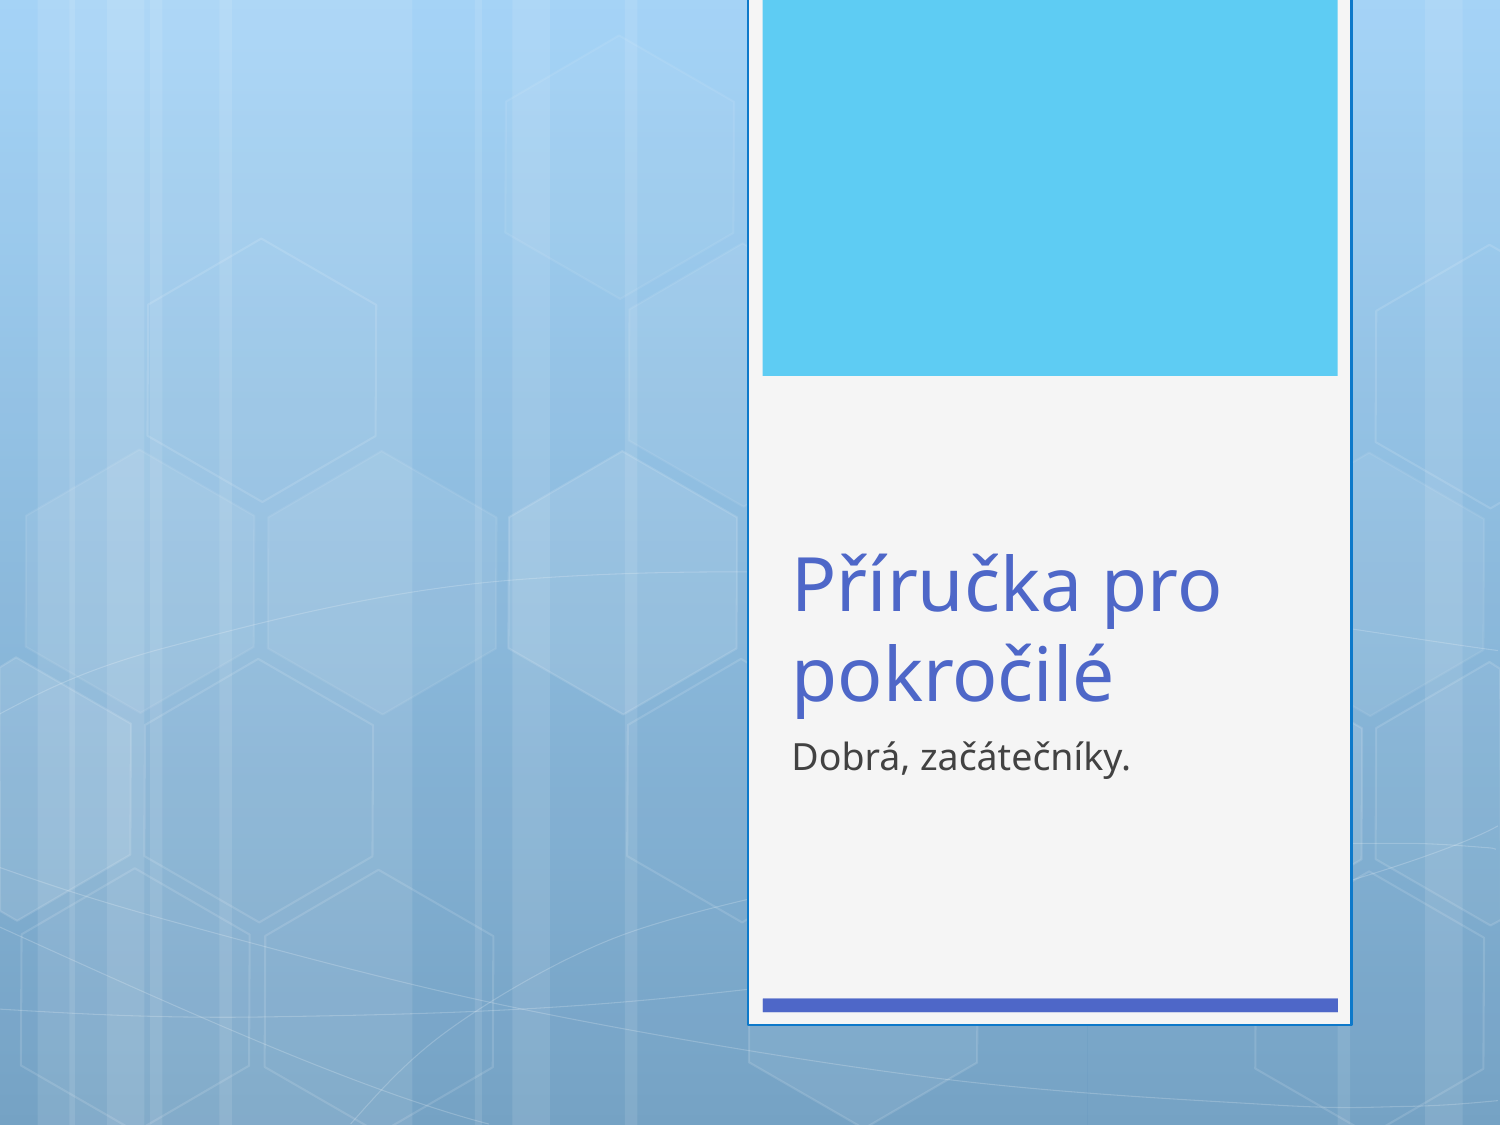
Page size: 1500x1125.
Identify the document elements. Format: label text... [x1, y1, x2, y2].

subtitle Dobrá, začátečníky. [776, 725, 1320, 933]
title Příručka pro pokročilé [776, 444, 1320, 724]
